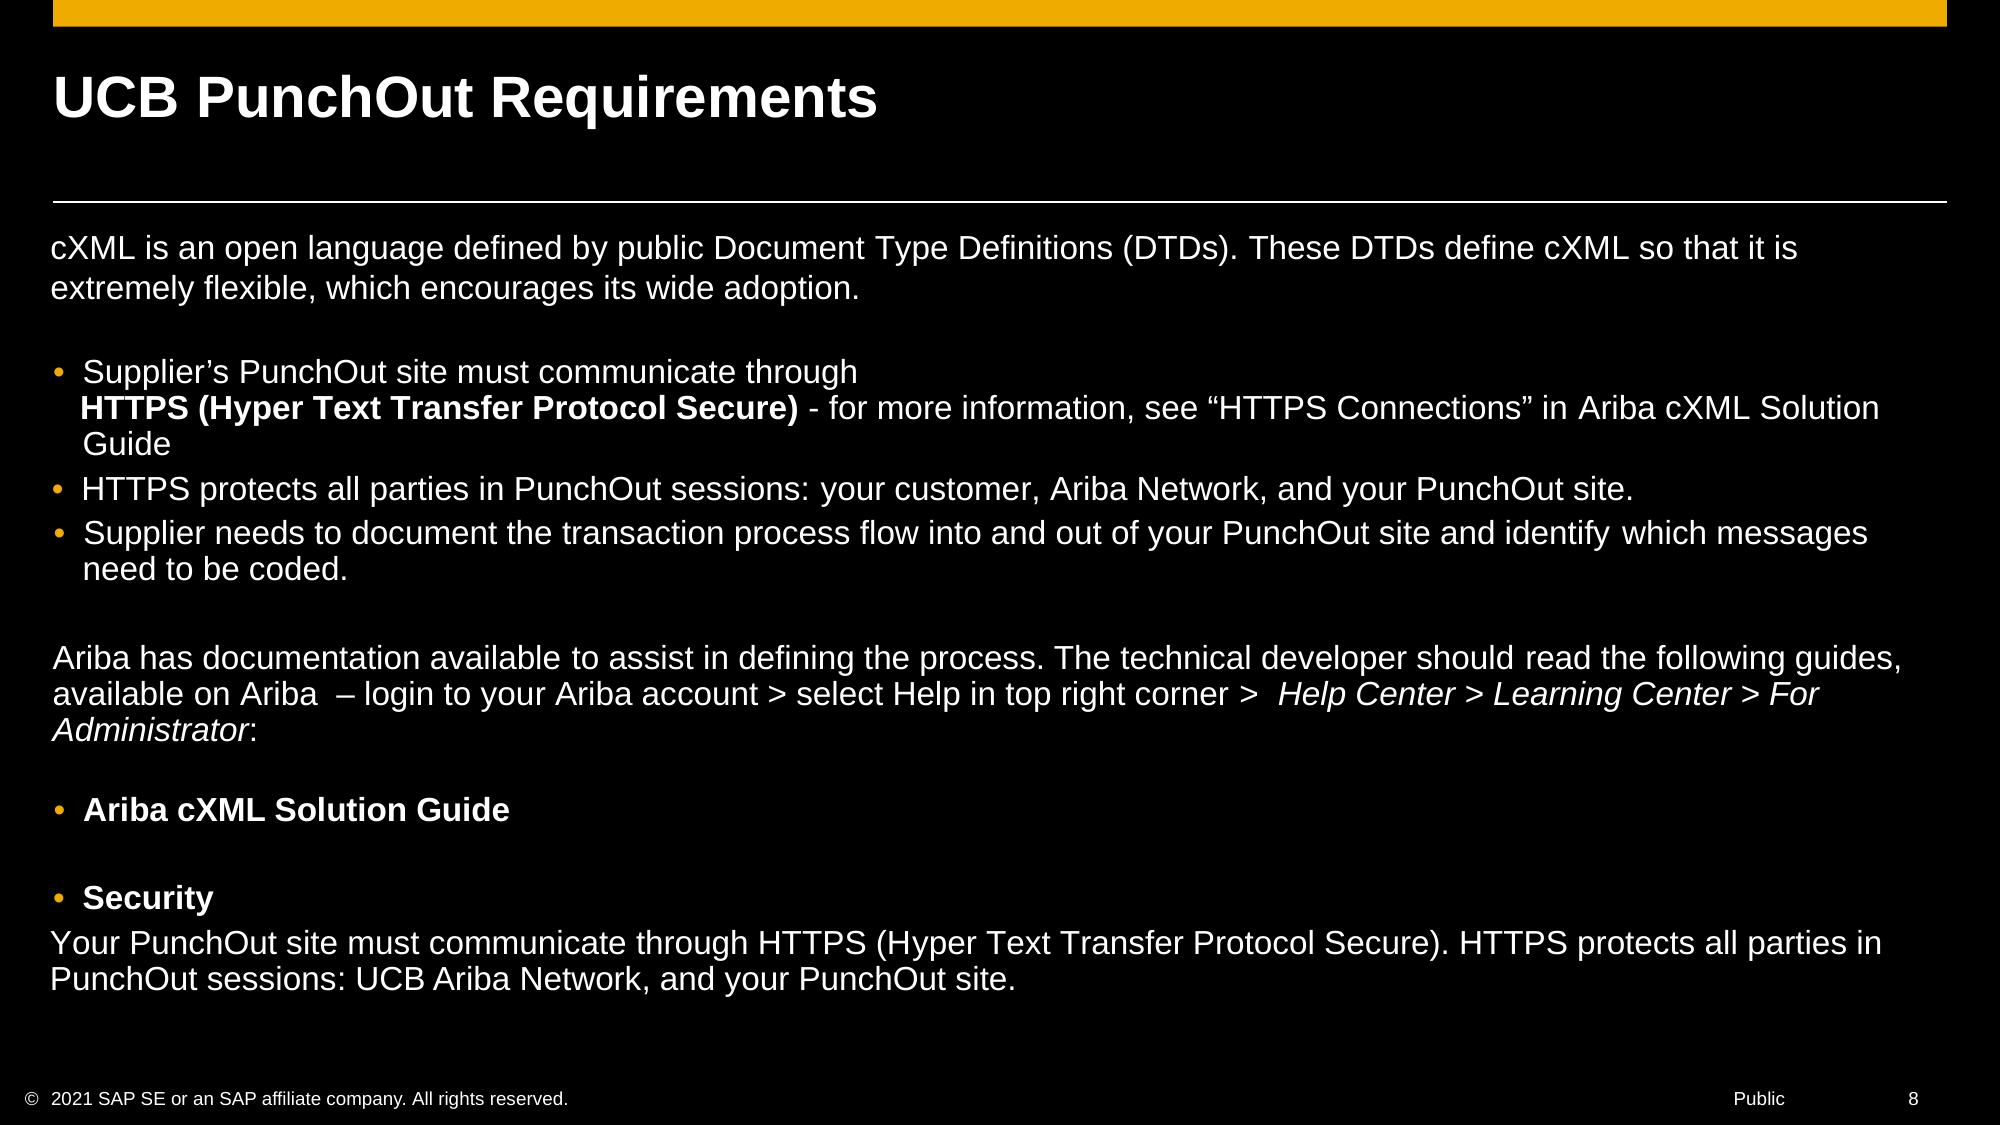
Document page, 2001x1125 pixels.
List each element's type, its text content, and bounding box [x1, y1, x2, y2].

text_box Your PunchOut site must communicate through HTTPS (Hyper Text Transfer Protocol Secure). HTTPS protects all parties in PunchOut sessions:UCBAriba Network, and your PunchOut site. [49, 921, 1884, 998]
text_box [0, 0, 2000, 1125]
text_box Ariba has documentation available to assist in defining the process. The technical developer should read the following guides, available on Ariba–login to your Ariba account > select Help in top right corner >Help Center > Learning Center > For Administrator: [52, 635, 1903, 748]
text_box cXML is an open language defined by public Document Type Definitions (DTDs). These DTDs define cXML so that it is extremely flexible, which encourages its wide adoption. [50, 226, 1799, 307]
text_box [52, 0, 1948, 27]
text_box •HTTPS protects all parties in PunchOut sessions: your customer, Ariba Network, and your PunchOut site. [51, 466, 1635, 507]
text_box UCBPunchOut Requirements [53, 59, 880, 130]
text_box •Security [53, 876, 215, 917]
text_box •Ariba cXML Solution Guide [53, 788, 511, 829]
text_box HTTPS (Hyper Text Transfer Protocol Secure)-for more information, see “HTTPS Connections” in Ariba cXML Solution [80, 386, 1881, 427]
text_box •Supplier needs to document the transaction process flow into and out of your PunchOut site and identify which messages [53, 511, 1869, 552]
text_box •Supplier’s PunchOut site must communicate through [53, 350, 860, 391]
text_box © 2021 SAP SE or an SAP affiliate company. All rights reserved. Public 8 [24, 1087, 1975, 1110]
text_box need to be coded. [82, 547, 350, 588]
text_box Guide [82, 422, 172, 463]
